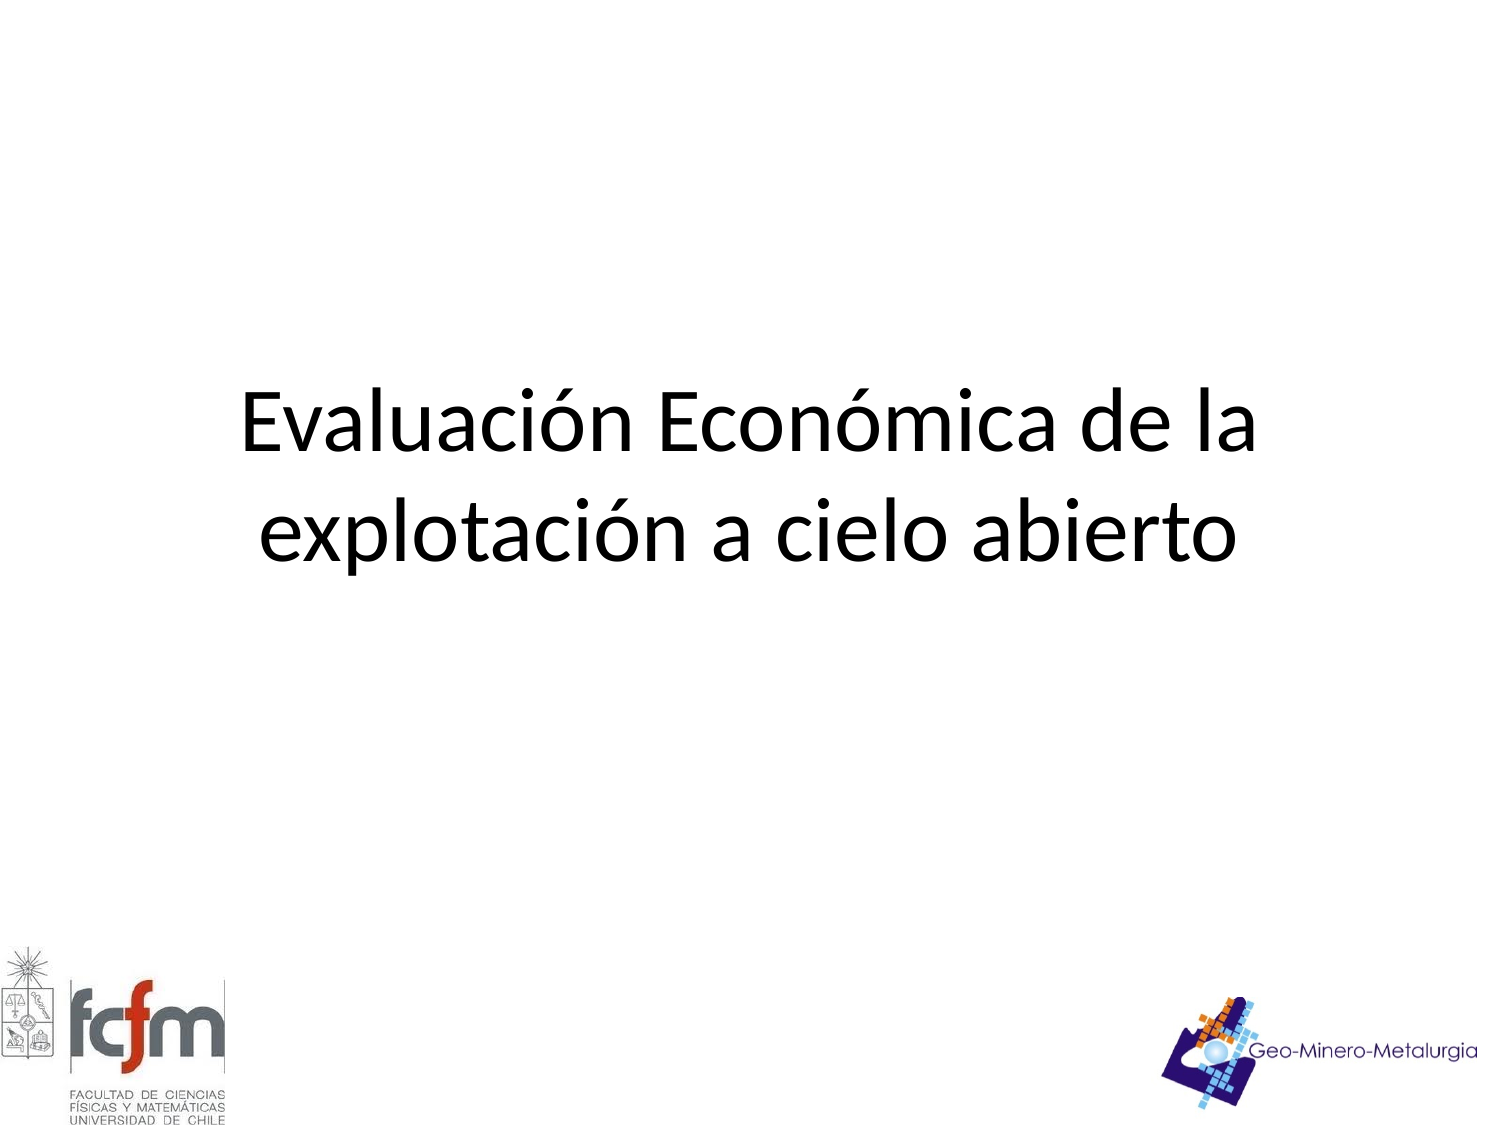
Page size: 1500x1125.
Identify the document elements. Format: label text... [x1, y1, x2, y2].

text_box Evaluación Económica de la explotación a cielo abierto [112, 349, 1388, 591]
picture [1151, 997, 1477, 1125]
picture [0, 945, 225, 1125]
